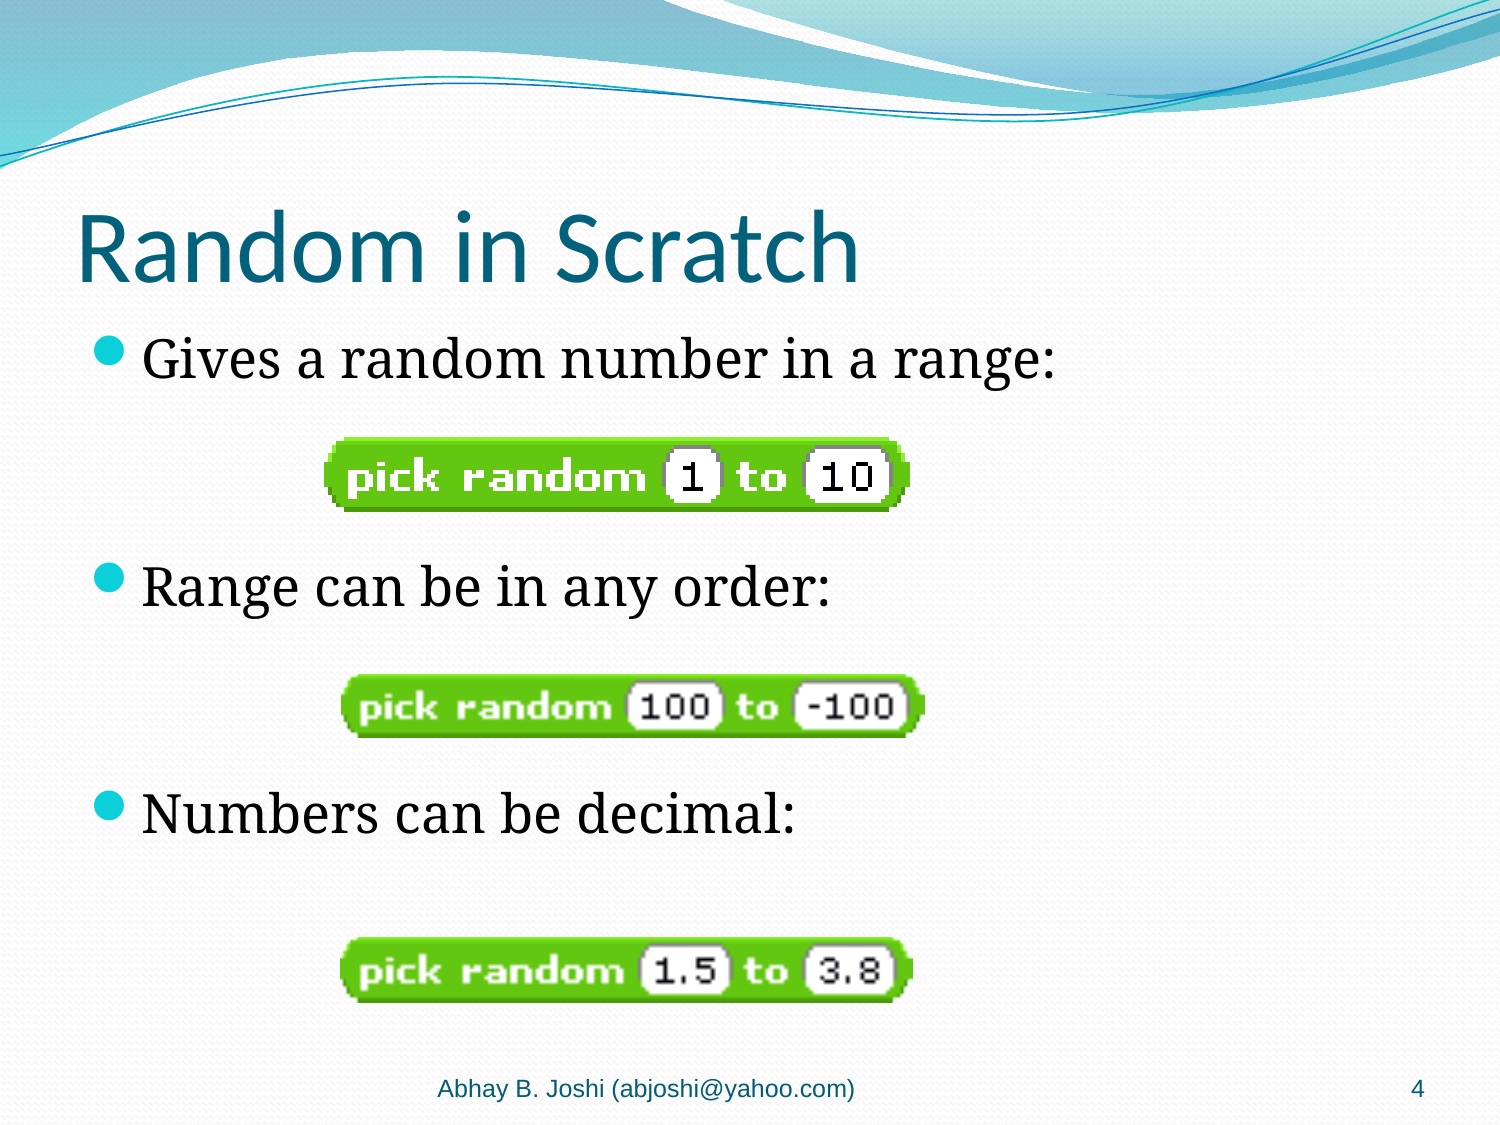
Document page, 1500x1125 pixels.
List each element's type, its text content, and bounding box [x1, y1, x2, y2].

picture [339, 937, 913, 1004]
footer Abhay B. Joshi (abjoshi@yahoo.com) [437, 1042, 988, 1103]
slide_number 4 [1299, 1042, 1425, 1103]
picture [324, 437, 911, 512]
picture [341, 674, 926, 738]
title Random in Scratch [75, 115, 1425, 303]
list Gives a random number in a range: Range can be in any order: Numbers can be decimal: [75, 317, 1425, 1038]
